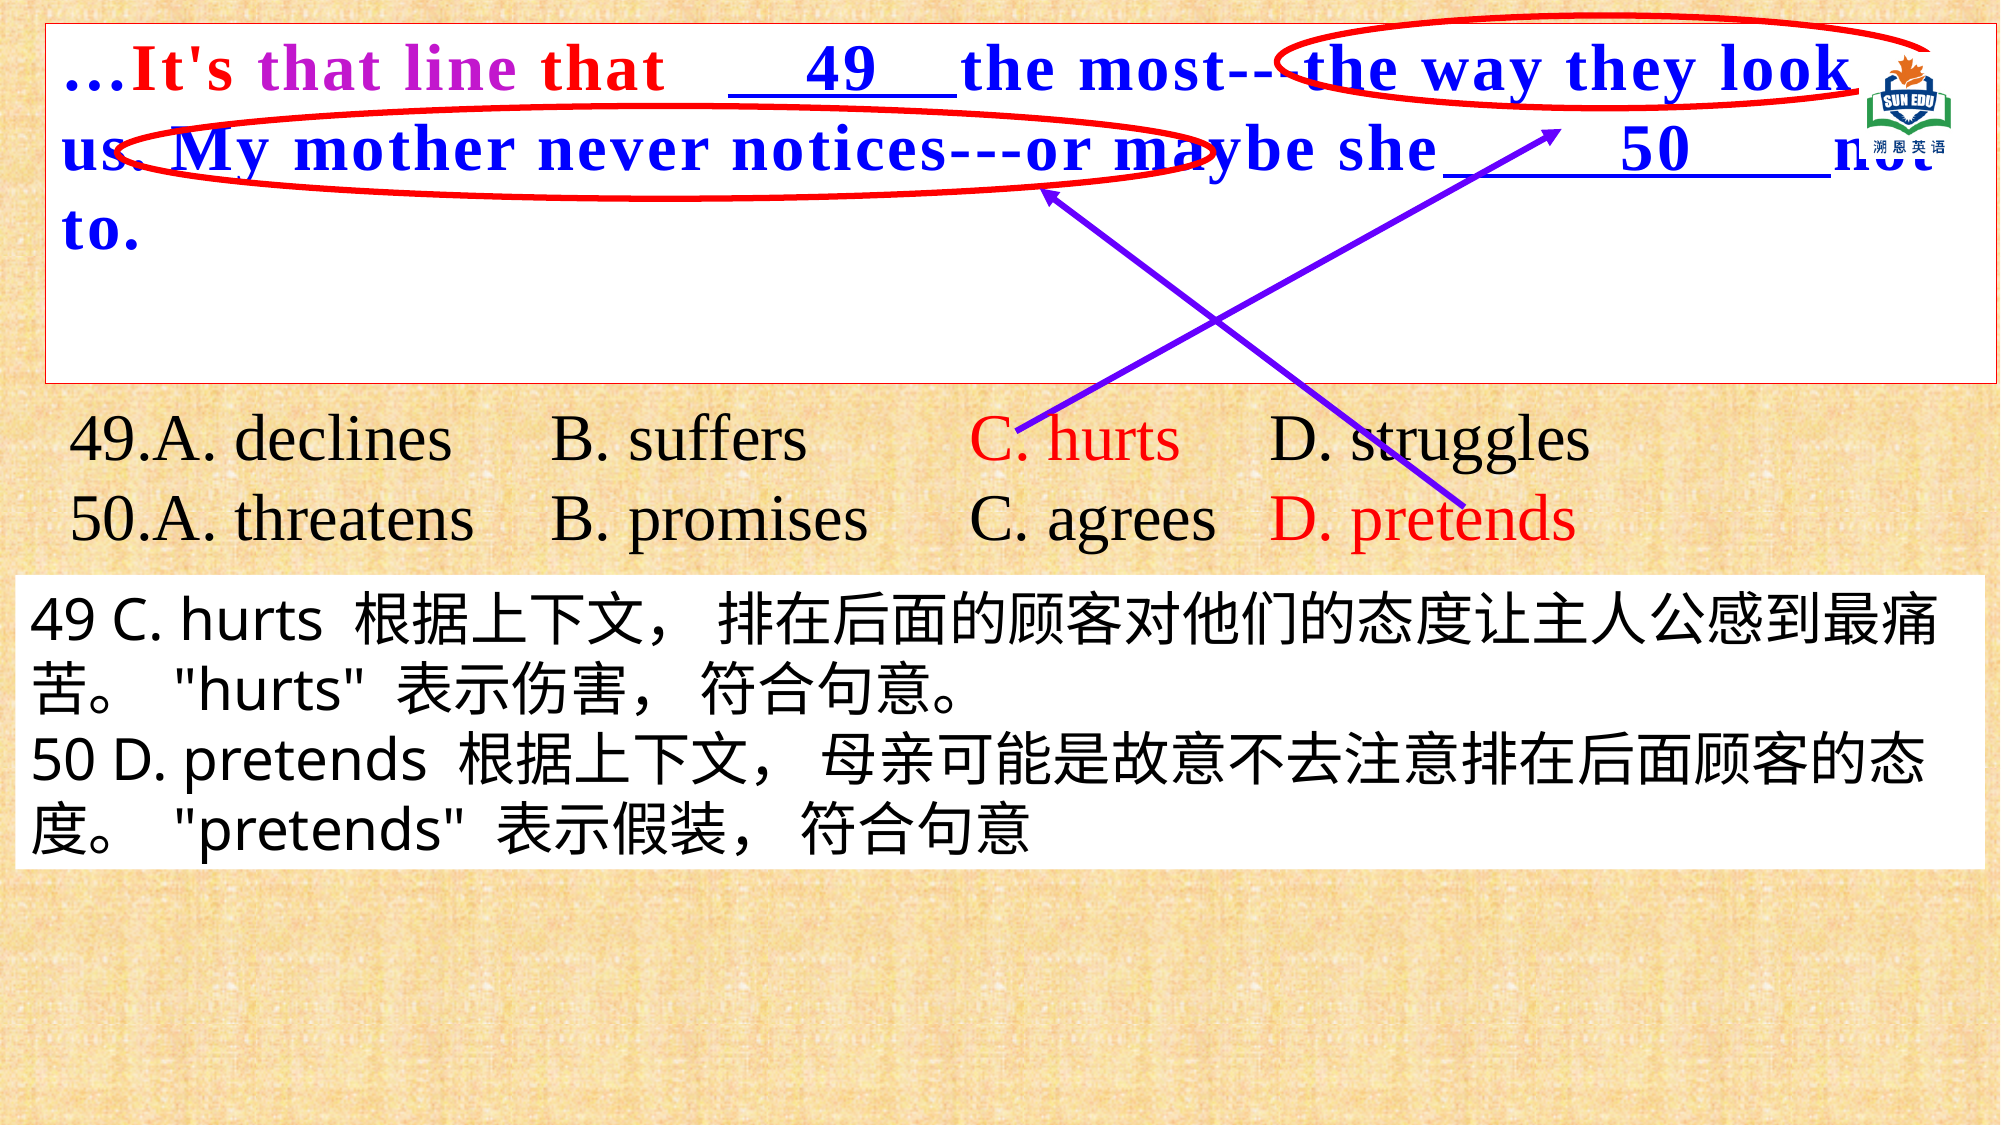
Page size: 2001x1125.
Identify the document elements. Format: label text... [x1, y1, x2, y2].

text_box [1276, 15, 1926, 109]
text_box …It's that line that 49 the most---the way they look at us. My mother never notices---or maybe she 50 not to. [45, 23, 1997, 384]
picture [0, 0, 2001, 1125]
text_box [116, 105, 1214, 199]
text_box 49.A. declines B. suffers C. hurts D. struggles 50.A. threatens B. promises C. agrees D. pretends [54, 386, 1955, 562]
text_box [1216, 128, 1562, 321]
text_box [1039, 188, 1465, 508]
text_box 49 C. hurts 根据上下文， 排在后面的顾客对他们的态度让主人公感到最痛苦。 "hurts" 表示伤害， 符合句意。 50 D. pretends 根据上下文， 母亲可能是故意不去注意排在后面顾客的态度。 "pretends" 表示假装， 符合句意 [15, 574, 1985, 870]
